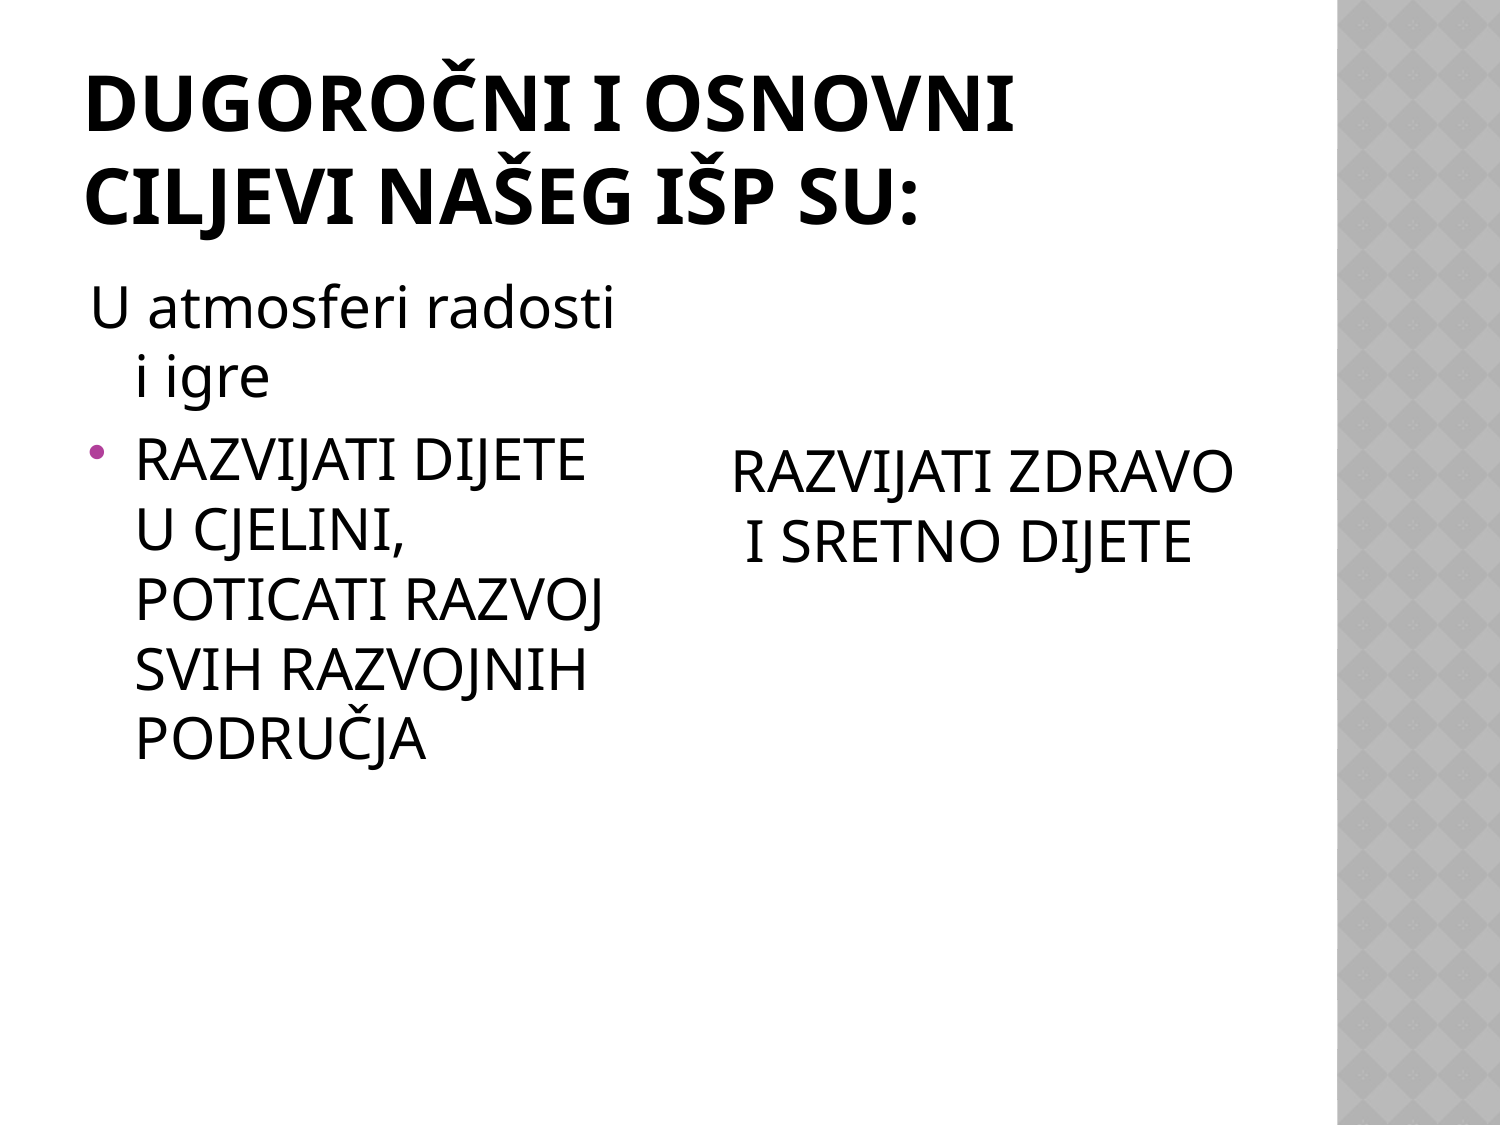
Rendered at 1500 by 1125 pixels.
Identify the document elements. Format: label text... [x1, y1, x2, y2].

title dugoročni i osnovni ciljevi našeg išp su: [75, 52, 1263, 240]
list U atmosferi radosti i igre RAZVIJATI DIJETE U CJELINI, POTICATI RAZVOJ SVIH RAZVOJNIH PODRUČJA [75, 262, 653, 1005]
list RAZVIJATI ZDRAVO I SRETNO DIJETE [685, 262, 1263, 1005]
